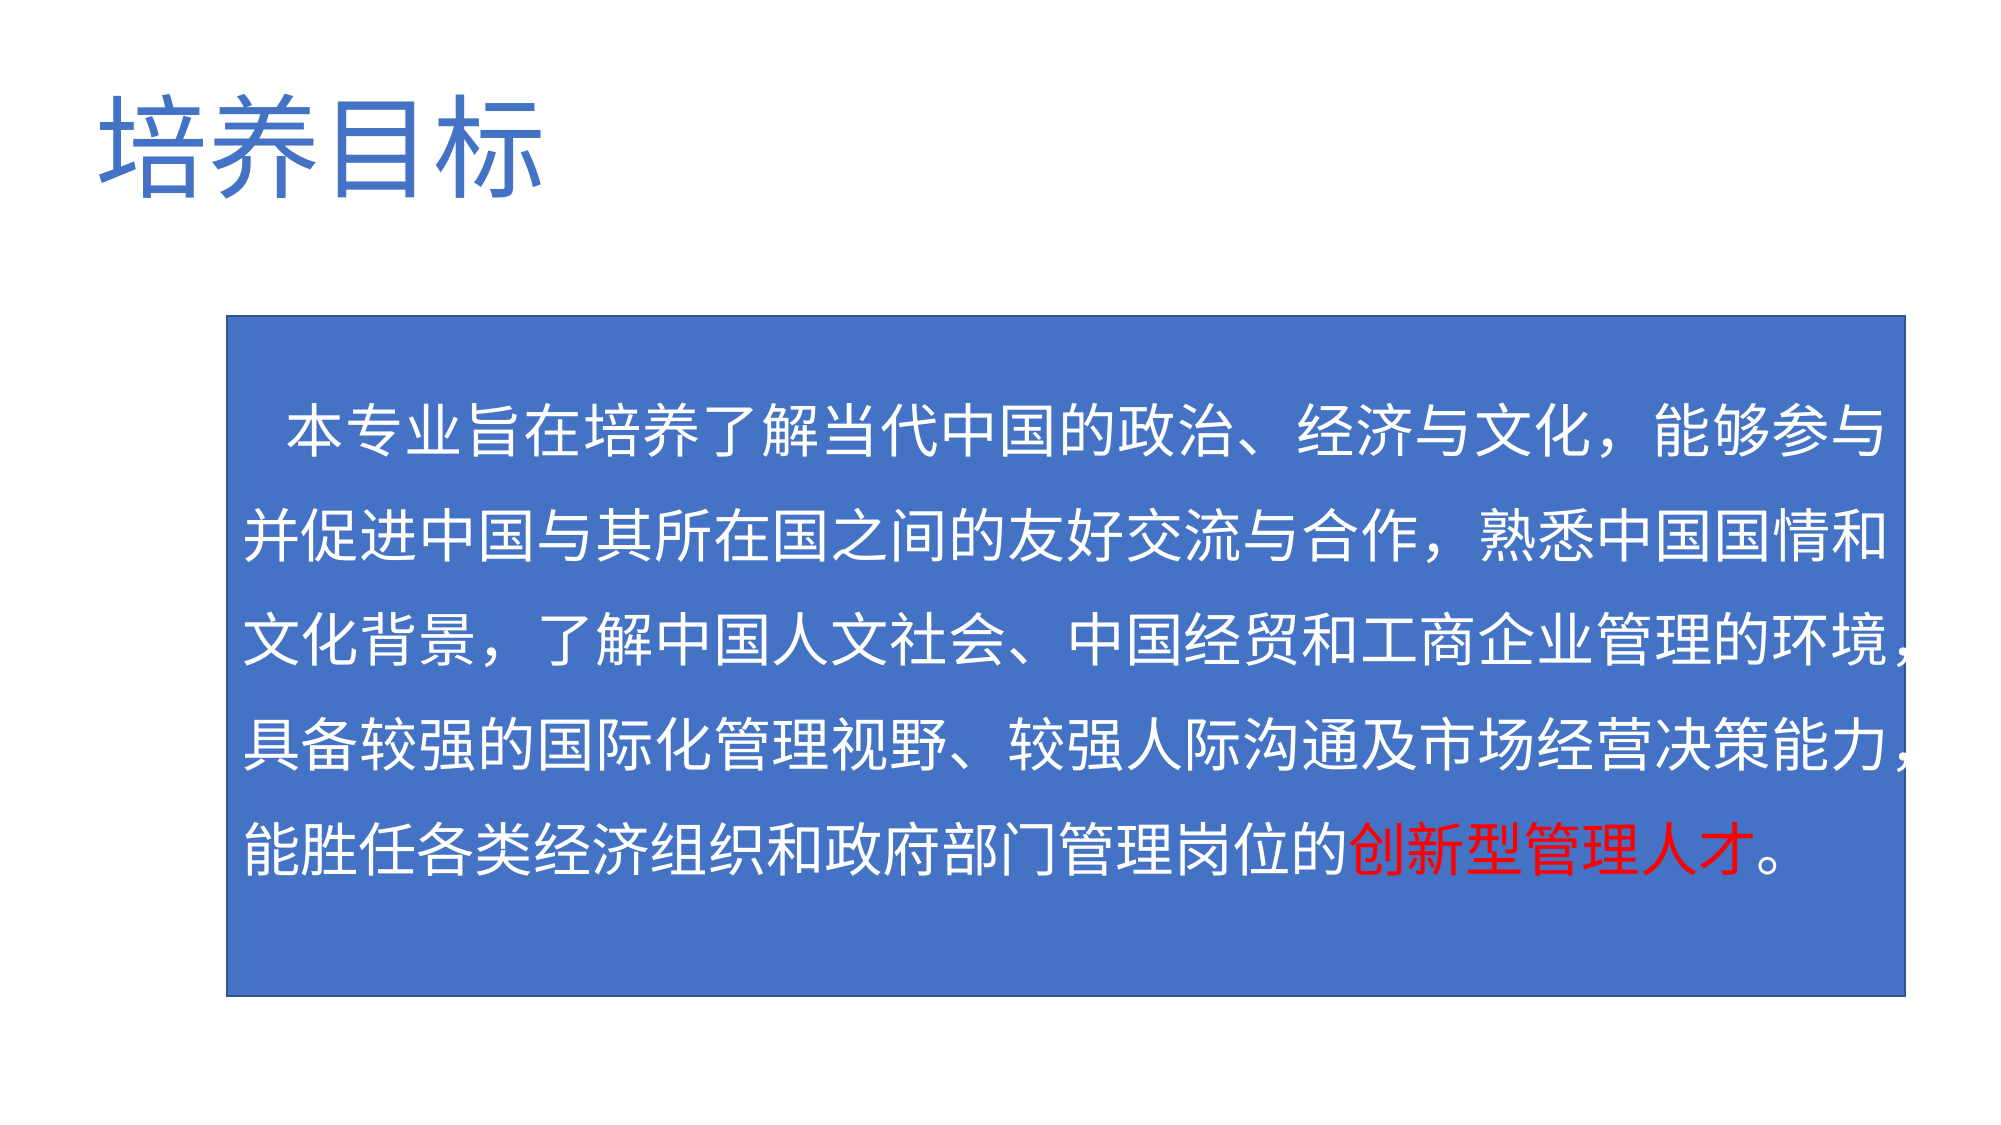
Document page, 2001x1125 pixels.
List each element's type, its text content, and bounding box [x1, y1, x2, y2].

text_box 本专业旨在培养了解当代中国的政治、经济与文化，能够参与并促进中国与其所在国之间的友好交流与合作，熟悉中国国情和文化背景，了解中国人文社会、中国经贸和工商企业管理的环境，具备较强的国际化管理视野、较强人际沟通及市场经营决策能力，能胜任各类经济组织和政府部门管理岗位的创新型管理人才。 [226, 315, 1906, 997]
text_box 培养目标 [80, 69, 561, 220]
